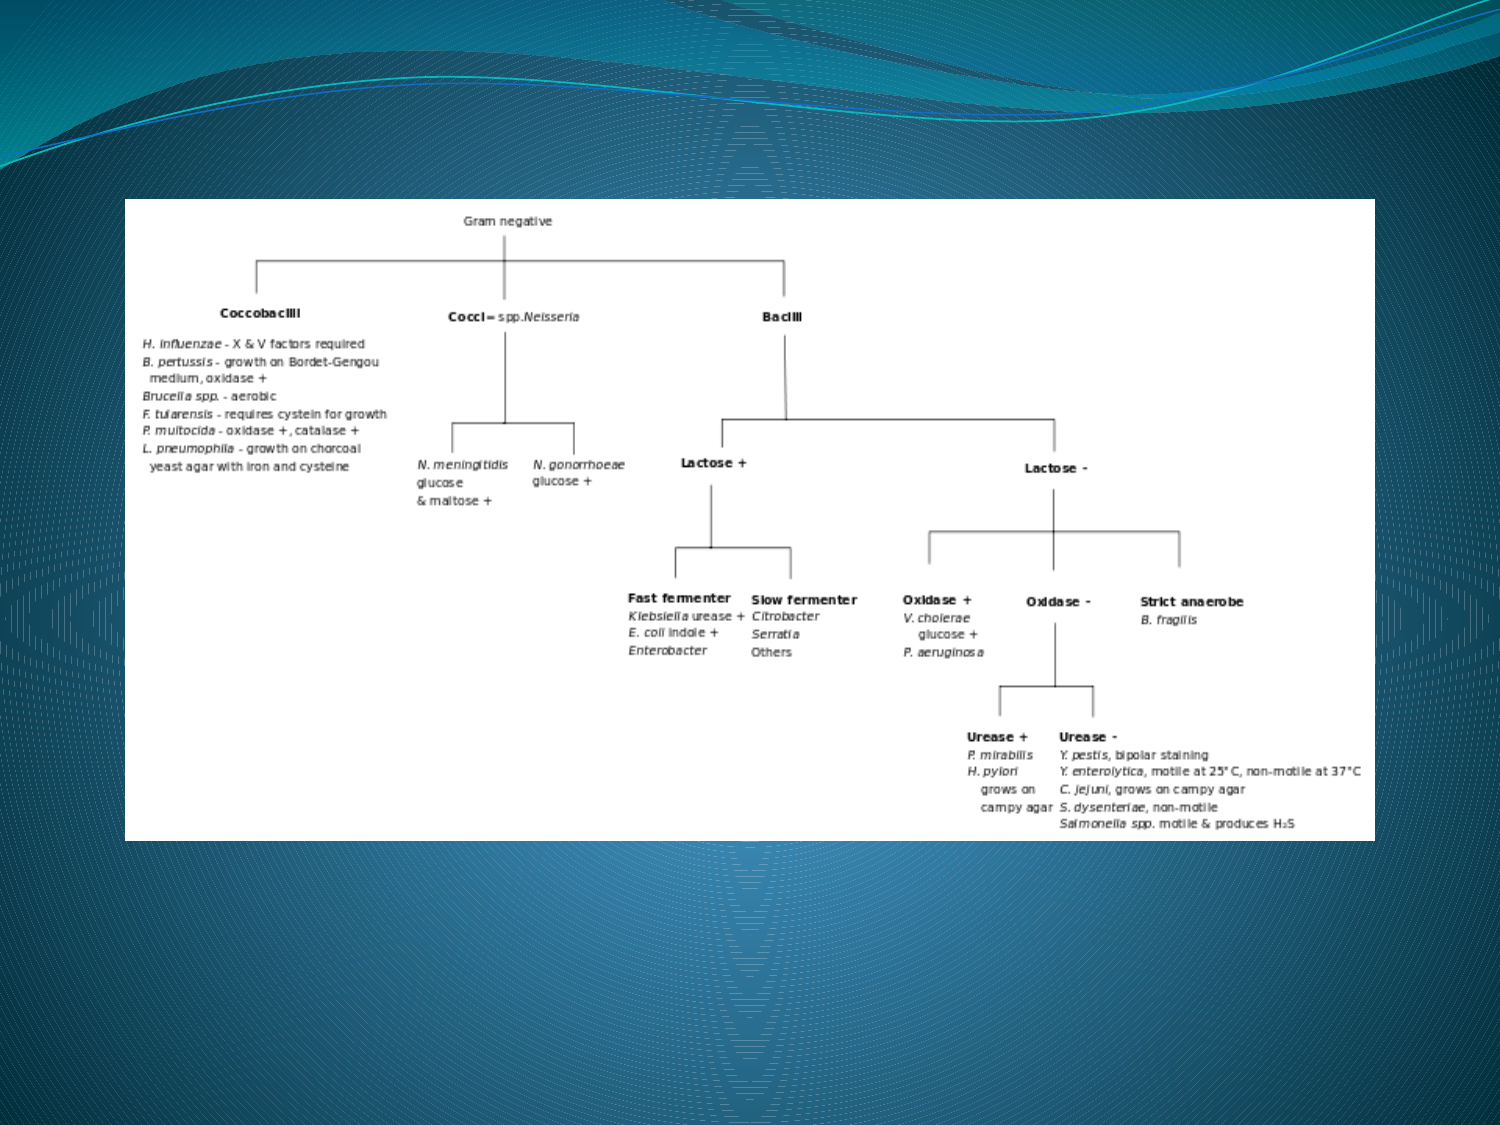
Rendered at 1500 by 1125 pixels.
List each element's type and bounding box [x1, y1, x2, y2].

picture [124, 198, 1376, 841]
